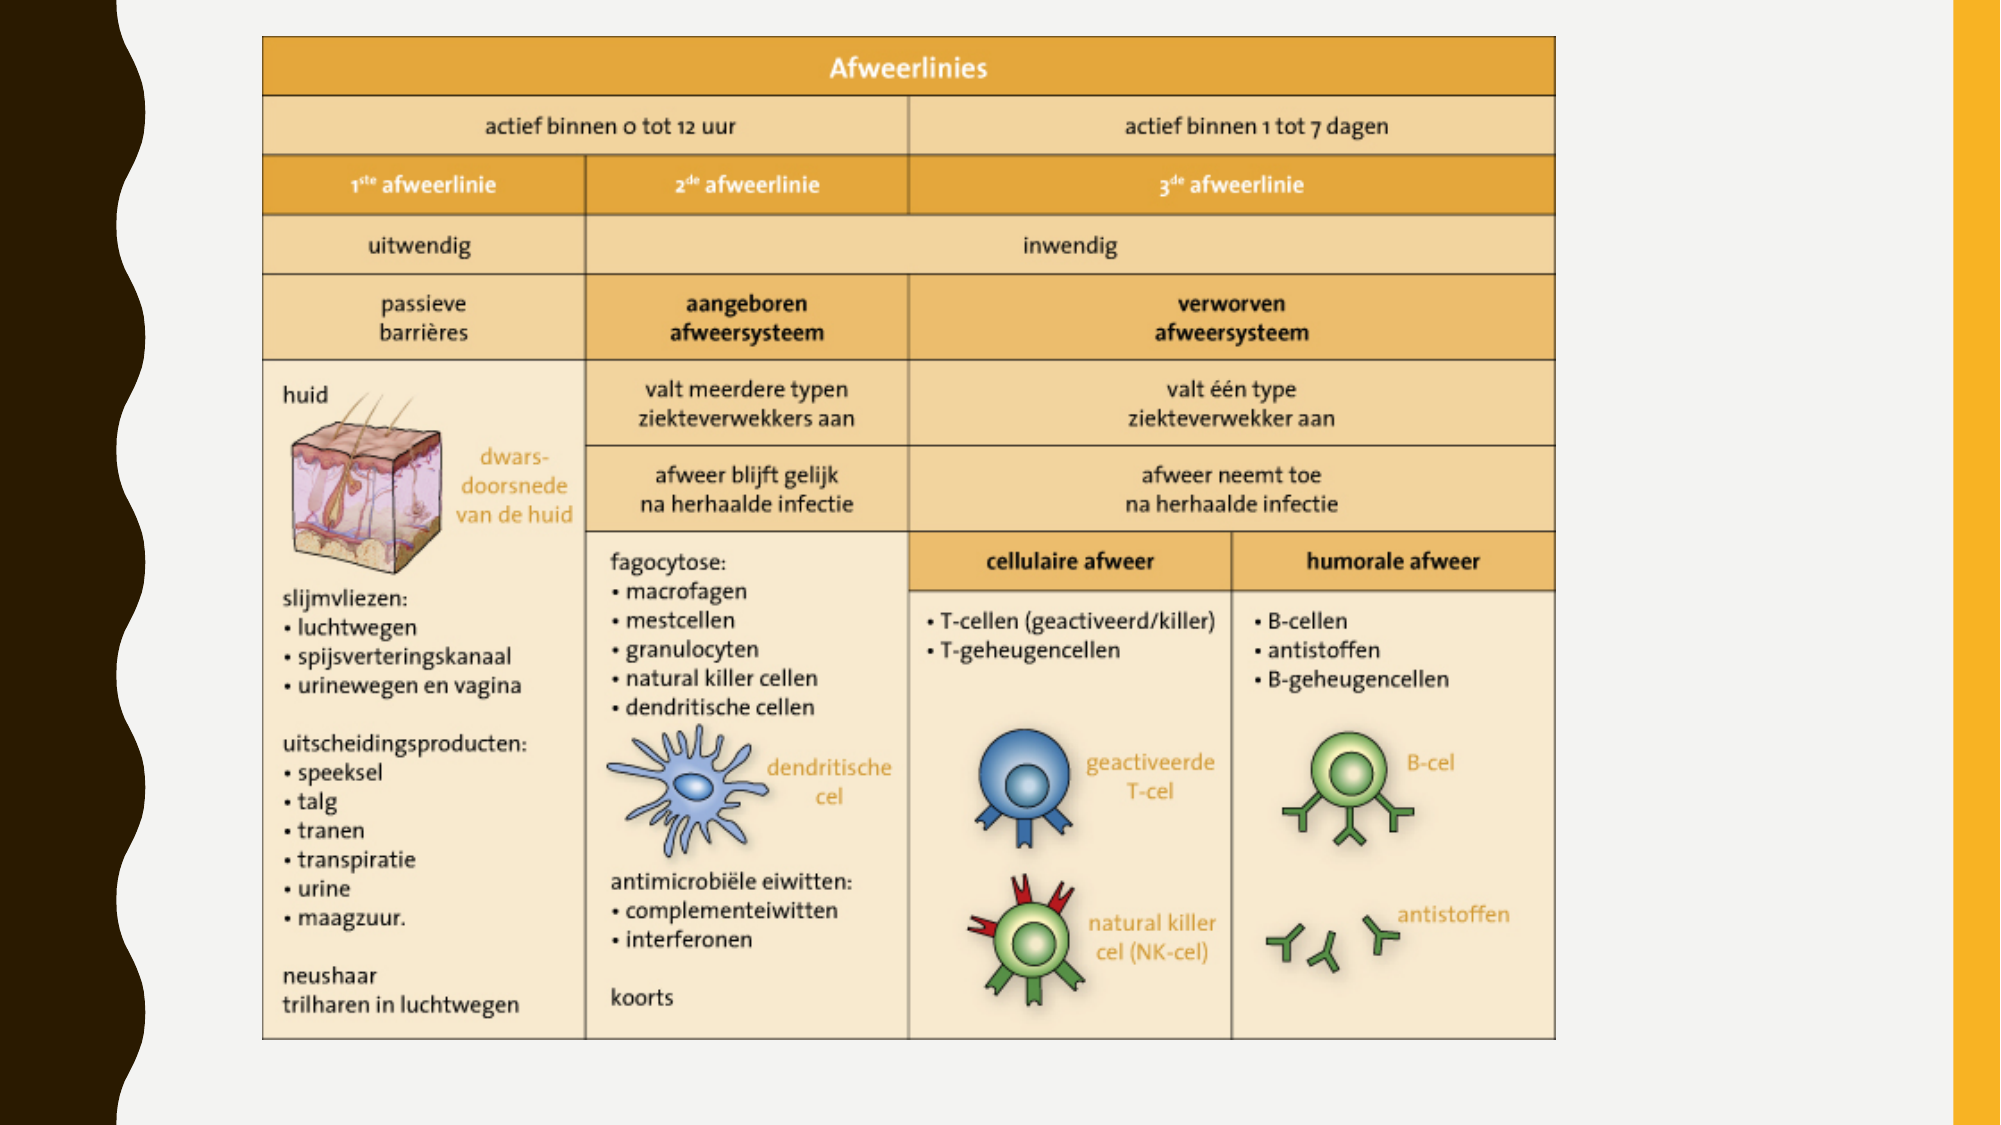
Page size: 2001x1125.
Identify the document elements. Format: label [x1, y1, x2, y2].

list [262, 35, 1556, 1040]
